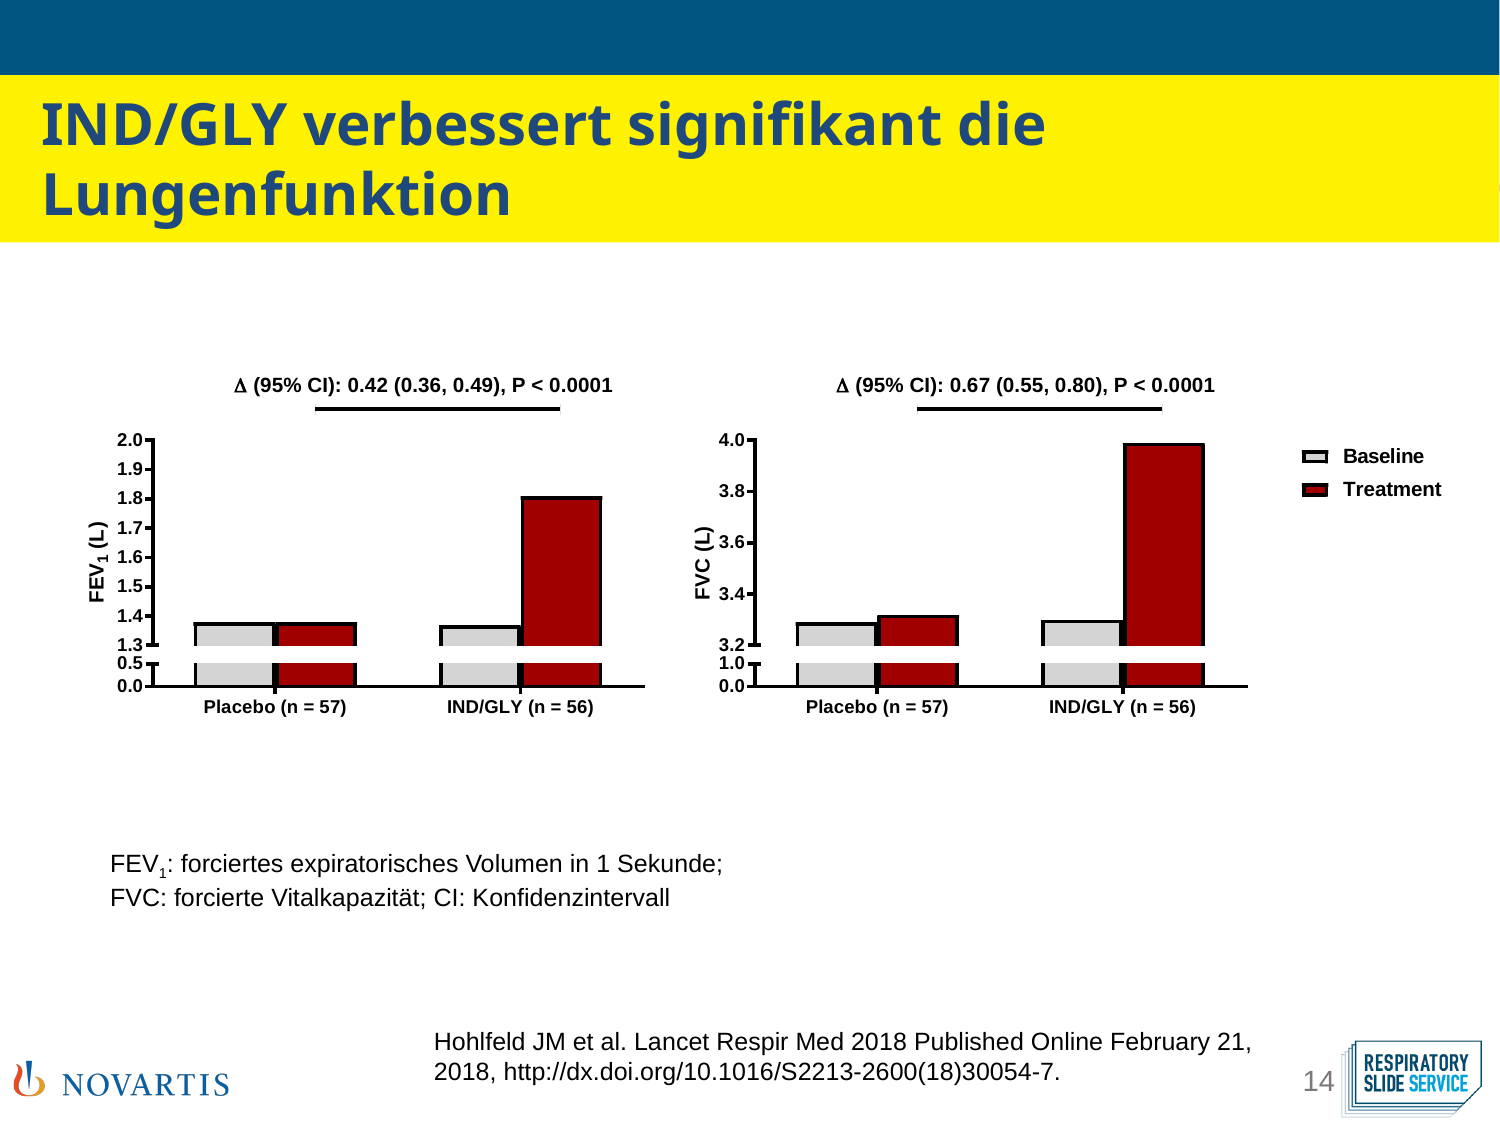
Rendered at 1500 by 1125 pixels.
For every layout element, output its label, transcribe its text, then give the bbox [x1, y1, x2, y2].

text_box IND/GLY verbessert signifikant die Lungenfunktion [41, 87, 1471, 227]
text_box FEV1: forciertes expiratorisches Volumen in 1 Sekunde; FVC: forcierte Vitalkapazität; CI: Konfidenzintervall [95, 840, 744, 894]
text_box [40, 328, 1486, 764]
picture [11, 1058, 231, 1099]
text_box Hohlfeld JM et al. Lancet Respir Med 2018 Published Online February 21, 2018, http://dx.doi.org/10.1016/S2213-2600(18)30054-7. [419, 1018, 1270, 1072]
picture [1328, 1027, 1497, 1125]
